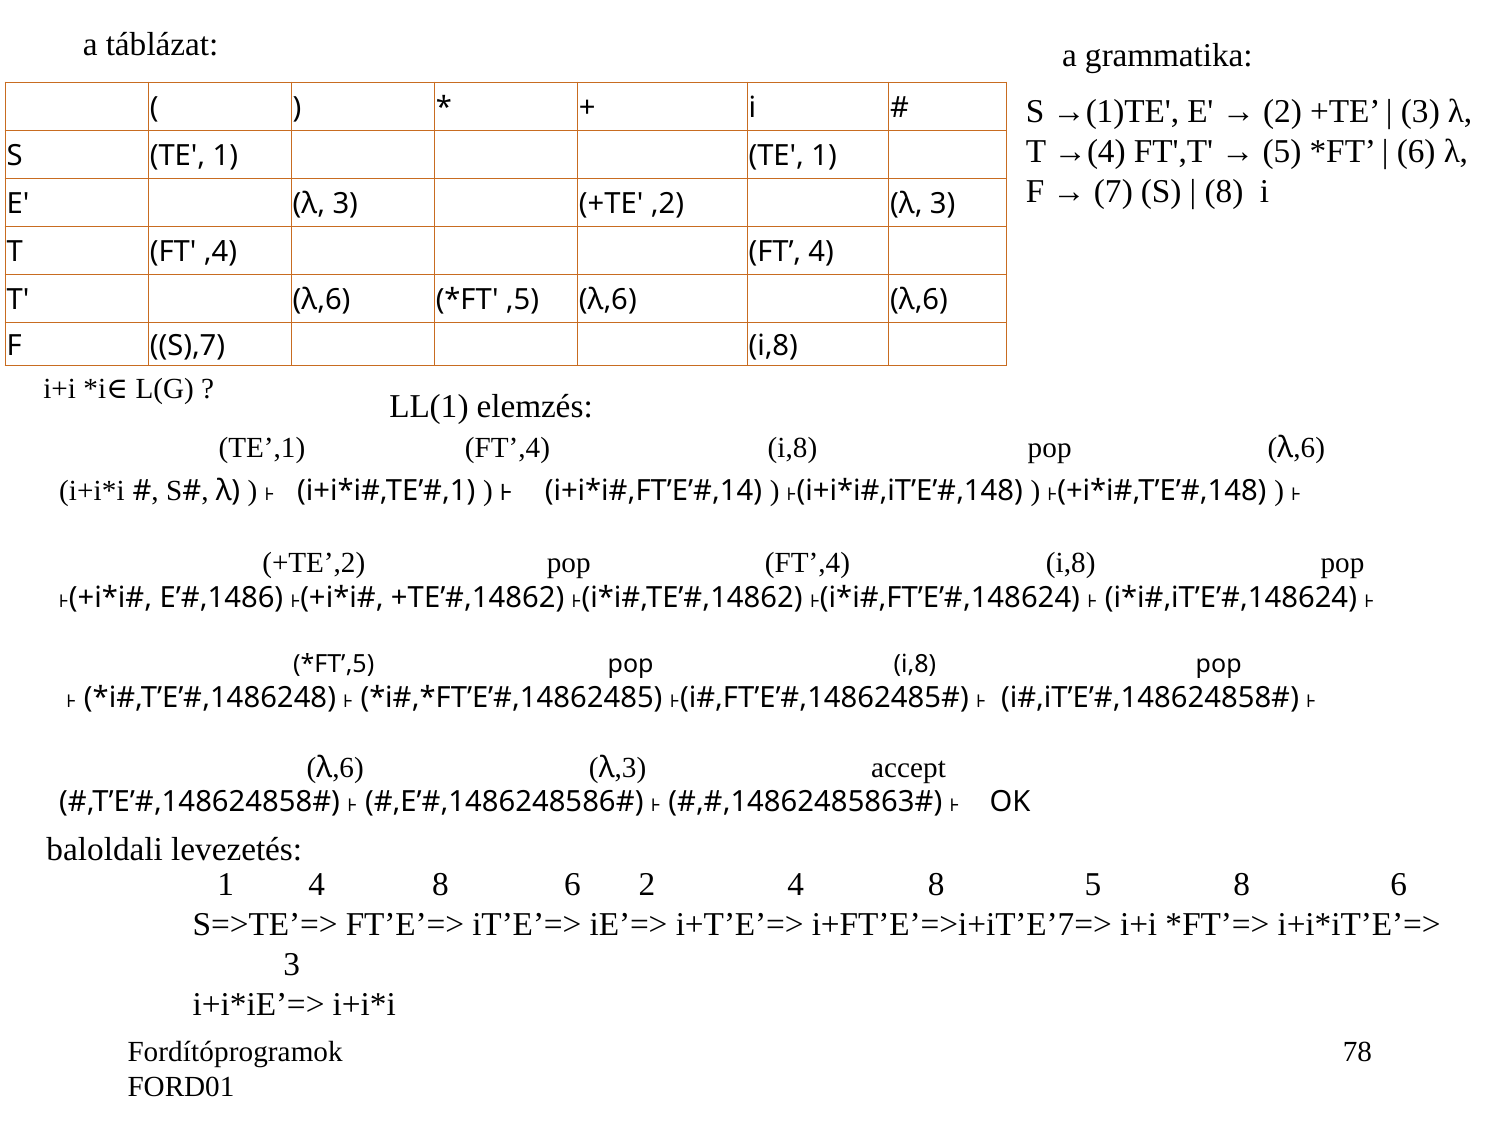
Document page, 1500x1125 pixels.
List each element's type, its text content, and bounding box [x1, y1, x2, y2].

table_cell [748, 179, 888, 226]
table_cell (FT' ,4) [149, 227, 291, 274]
table_cell (λ,6) [578, 275, 747, 322]
table_cell [578, 131, 747, 178]
table_cell E' [6, 179, 148, 226]
table_header * [435, 83, 577, 130]
table_cell T' [6, 275, 148, 322]
table_cell (λ,6) [292, 275, 434, 322]
table_cell (λ, 3) [292, 179, 434, 226]
table_cell (TE', 1) [748, 131, 888, 178]
slide_number 78 [1074, 1030, 1388, 1100]
table_cell [578, 323, 747, 365]
table_cell (*FT' ,5) [435, 275, 577, 322]
table_cell [889, 323, 1006, 365]
table_header ( [149, 83, 291, 130]
table_cell (λ, 3) [889, 179, 1006, 226]
table_cell [435, 179, 577, 226]
table_cell [889, 131, 1006, 178]
table_cell (λ,6) [889, 275, 1006, 322]
table_cell (TE', 1) [149, 131, 291, 178]
table_cell [292, 227, 434, 274]
text_box a táblázat: [68, 14, 234, 70]
text_box 1 4 8 6 2 4 8 5 8 6 S=>TE’=> FT’E’=> iT’E’=> iE’=> i+T’E’=> i+FT’E’=>i+iT’E’7=> i+i *FT’=> i+i*iT’E’=> 3 i+i*iE’=> i+i*i [177, 854, 1458, 1030]
table_header [6, 83, 148, 130]
table_cell [748, 275, 888, 322]
table_cell [435, 131, 577, 178]
table_cell [292, 131, 434, 178]
text_box i+i *i∈ L(G) ? [28, 361, 236, 412]
text_box (TE’,1) (FT’,4) (i,8) pop (λ,6) (i+i*i #, S#, λ) ) ˫ (i+i*i#,TE’#,1) ) ˫ (i+i*i#,FT’E’#,14) ) ˫(i+i*i#,iT’E’#,148) ) ˫(+i*i#,T’E’#,148) ) ˫ (+TE’,2) pop (FT’,4) (i,8) pop ˫(+i*i#, E’#,1486) ˫(+i*i#, +TE’#,14862) ˫(i*i#,TE’#,14862) ˫(i*i#,FT’E’#,148624) ˫ (i*i#,iT’E’#,148624) ˫ (*FT’,5) pop (i,8) pop ˫ (*i#,T’E’#,1486248) ˫ (*i#,*FT’E’#,14862485) ˫(i#,FT’E’#,14862485#) ˫ (i#,iT’E’#,148624858#) ˫ (λ,6) (λ,3) accept (#,T’E’#,148624858#) ˫ (#,E’#,1486248586#) ˫ (#,#,14862485863#) ˫ OK [44, 420, 1390, 826]
table_cell T [6, 227, 148, 274]
text_box baloldali levezetés: [31, 819, 318, 875]
table_cell F [6, 323, 148, 365]
table_cell ((S),7) [149, 323, 291, 365]
table_cell (+TE' ,2) [578, 179, 747, 226]
table_cell [149, 275, 291, 322]
table_cell [435, 227, 577, 274]
table_header ) [292, 83, 434, 130]
slide_number Fordítóprogramok FORD01 [112, 1025, 425, 1100]
table_header # [889, 83, 1006, 130]
table_cell S [6, 131, 148, 178]
table_cell [435, 323, 577, 359]
text_box S →(1)TE', E' → (2) +TE’ | (3) λ, T →(4) FT',T' → (5) *FT’ | (6) λ, F → (7) (S) | (8) i [1011, 82, 1497, 257]
table_header i [748, 83, 888, 130]
table_header + [578, 83, 747, 130]
table_cell (FT’‚ 4) [748, 227, 888, 274]
table_cell [578, 227, 747, 274]
table_cell [292, 323, 434, 365]
text_box LL(1) elemzés: [362, 359, 609, 435]
table_cell (i,8) [748, 323, 888, 365]
table_cell [889, 227, 1006, 274]
text_box a grammatika: [1047, 26, 1268, 81]
table_cell [149, 179, 291, 226]
